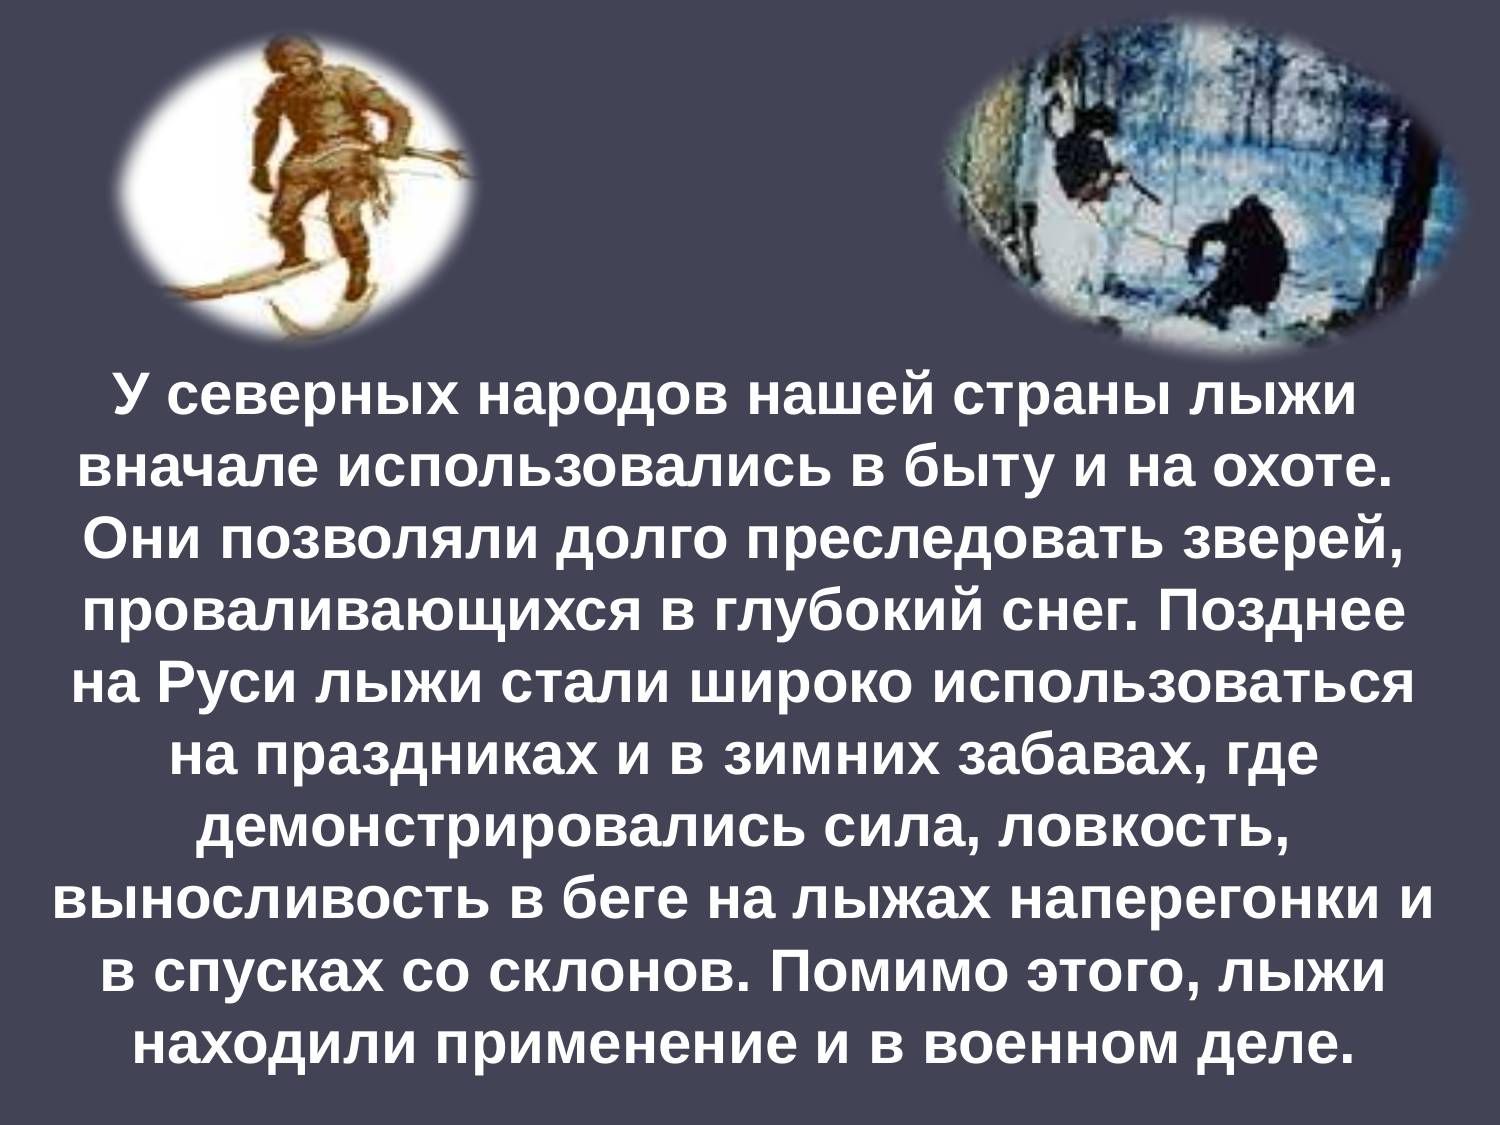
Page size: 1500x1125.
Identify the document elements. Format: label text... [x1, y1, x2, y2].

picture [101, 23, 489, 356]
picture [927, 6, 1482, 367]
title У северных народов нашей страны лыжи вначале использовались в быту и на охоте. Они позволяли долго преследовать зверей, проваливающихся в глубокий снег. Позднее на Руси лыжи стали широко использоваться на праздниках и в зимних забавах, где демонстрировались сила, ловкость, выносливость в беге на лыжах наперегонки и в спусках со склонов. Помимо этого, лыжи находили применение и в военном деле. [35, 339, 1454, 1090]
